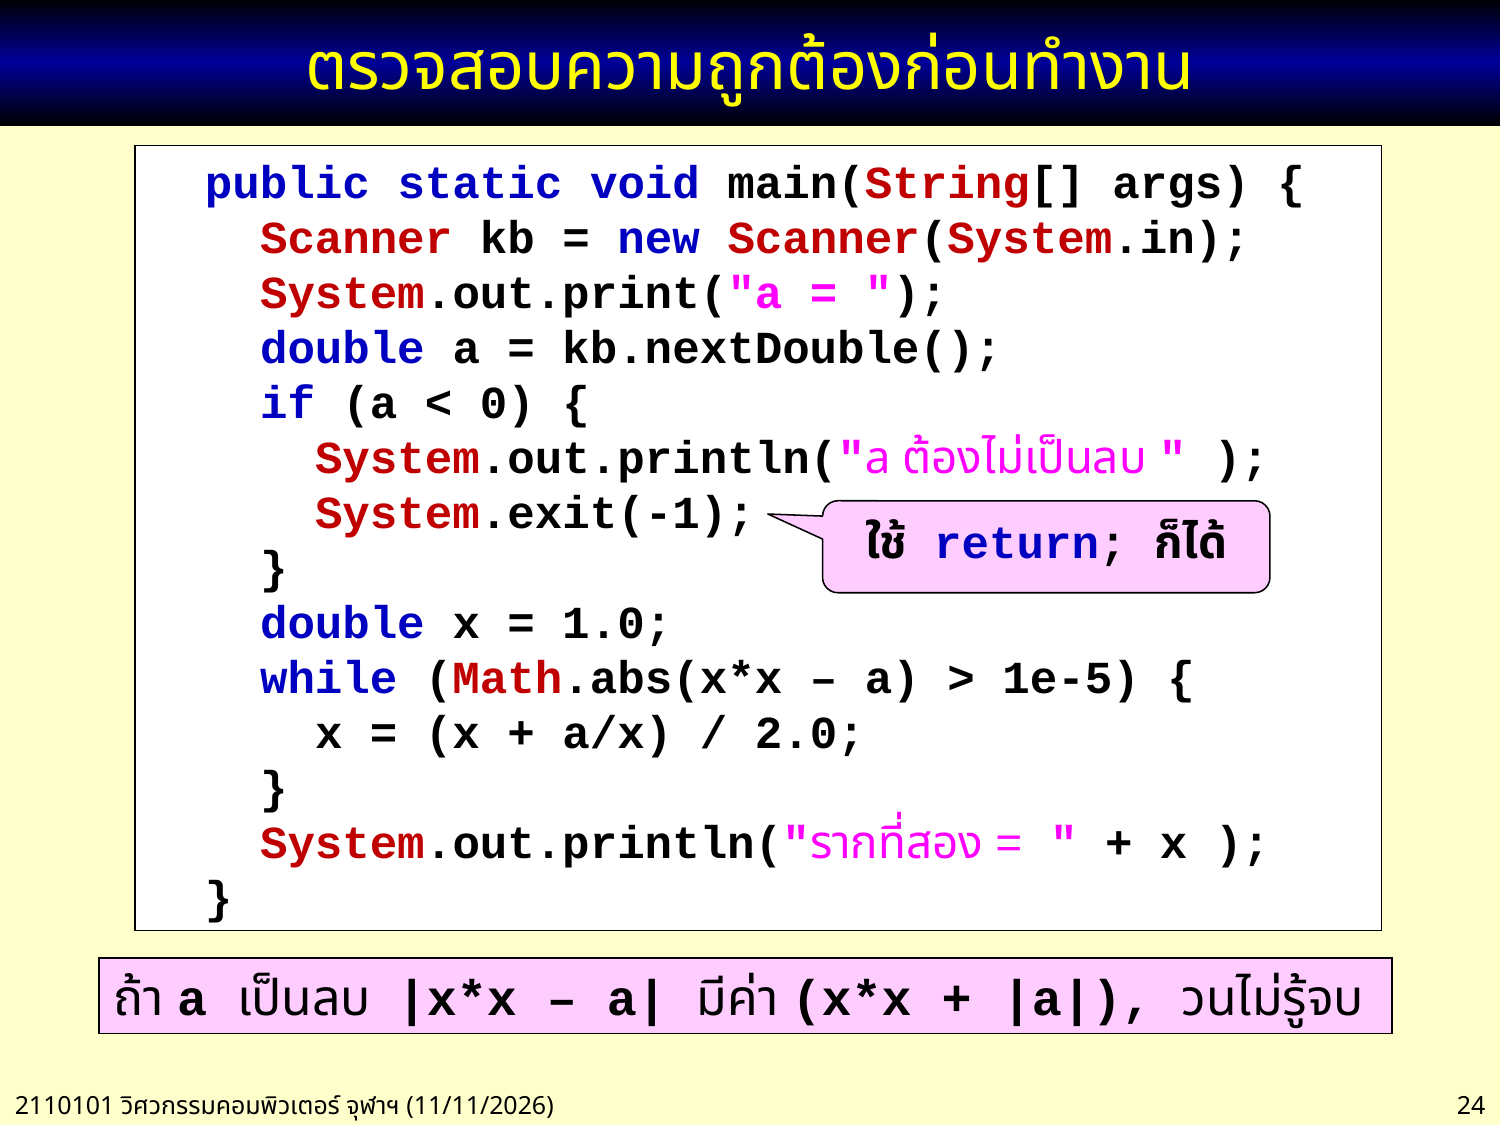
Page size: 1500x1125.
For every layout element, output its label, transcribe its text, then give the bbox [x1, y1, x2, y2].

title ตรวจสอบความถูกต้องก่อนทำงาน [0, 0, 1500, 126]
text_box public static void main(String[] args) { Scanner kb = new Scanner(System.in); System.out.print("a = "); double a = kb.nextDouble(); if (a < 0) { System.out.println("a ต้องไม่เป็นลบ " ); System.exit(-1); } double x = 1.0; while (Math.abs(x*x – a) > 1e-5) { x = (x + a/x) / 2.0; } System.out.println("รากที่สอง = " + x ); } [135, 145, 1382, 931]
text_box ใช้ return; ก็ได้ [767, 500, 1270, 593]
text_box ถ้า a เป็นลบ |x*x – a| มีค่า (x*x + |a|), วนไม่รู้จบ [98, 957, 1392, 1034]
